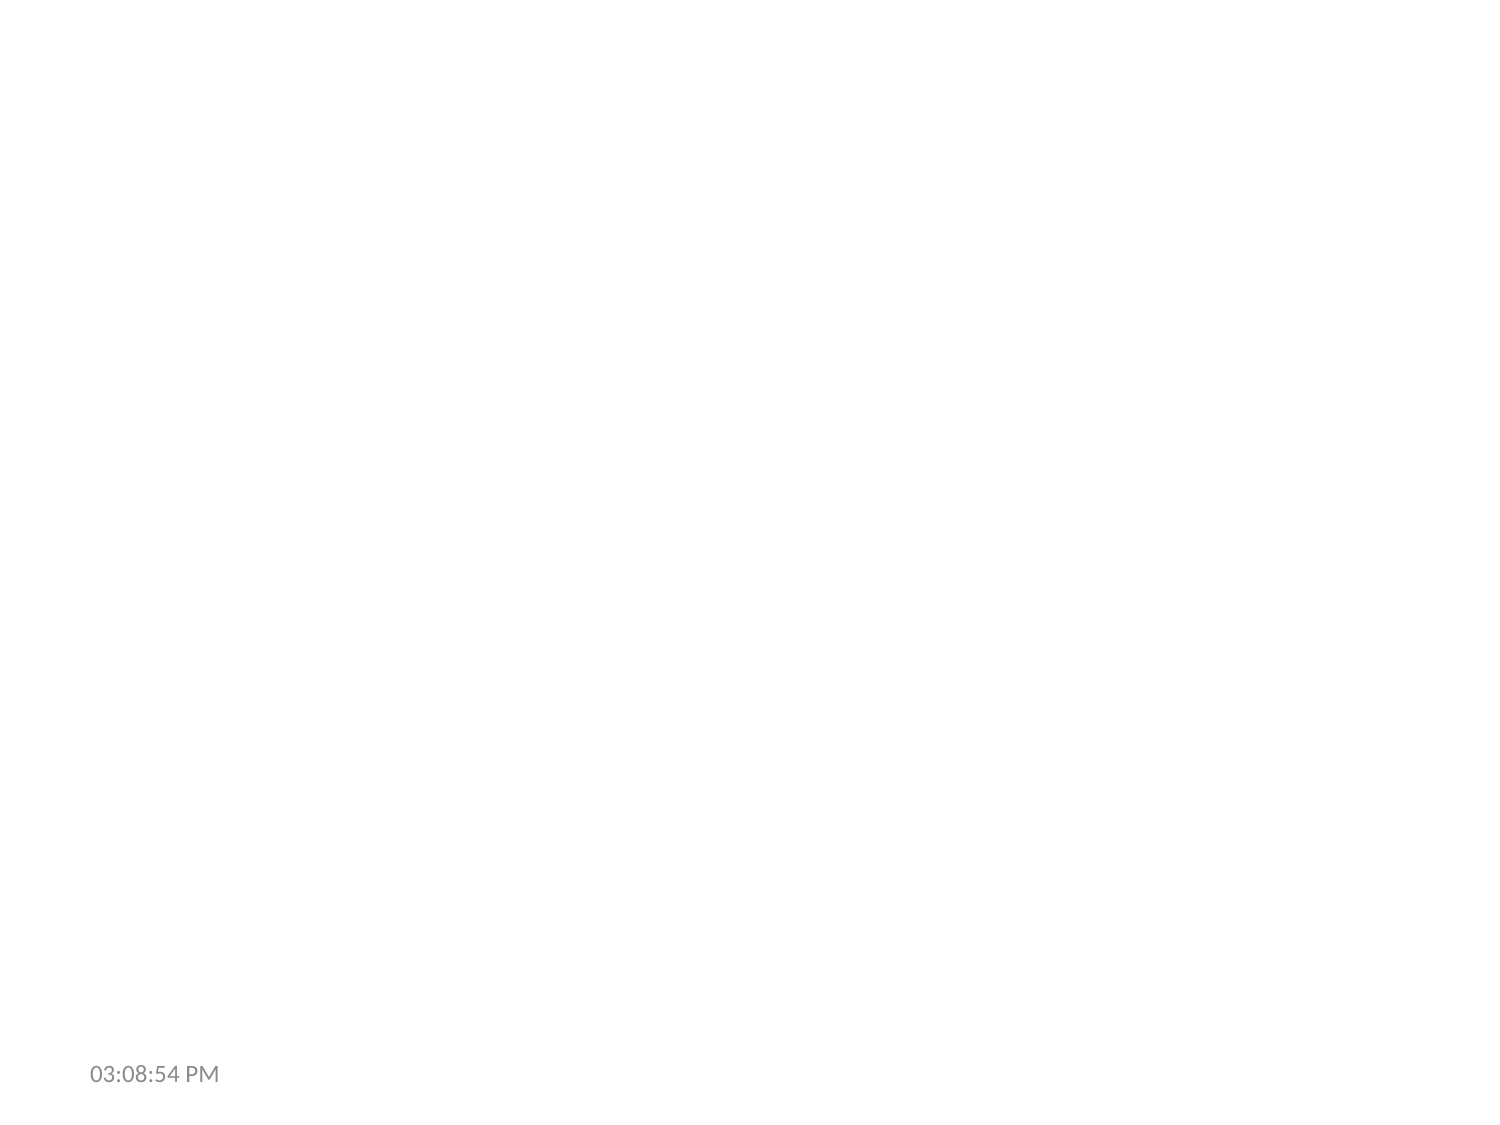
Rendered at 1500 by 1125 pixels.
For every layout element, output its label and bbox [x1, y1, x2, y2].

slide_number [75, 1042, 425, 1103]
